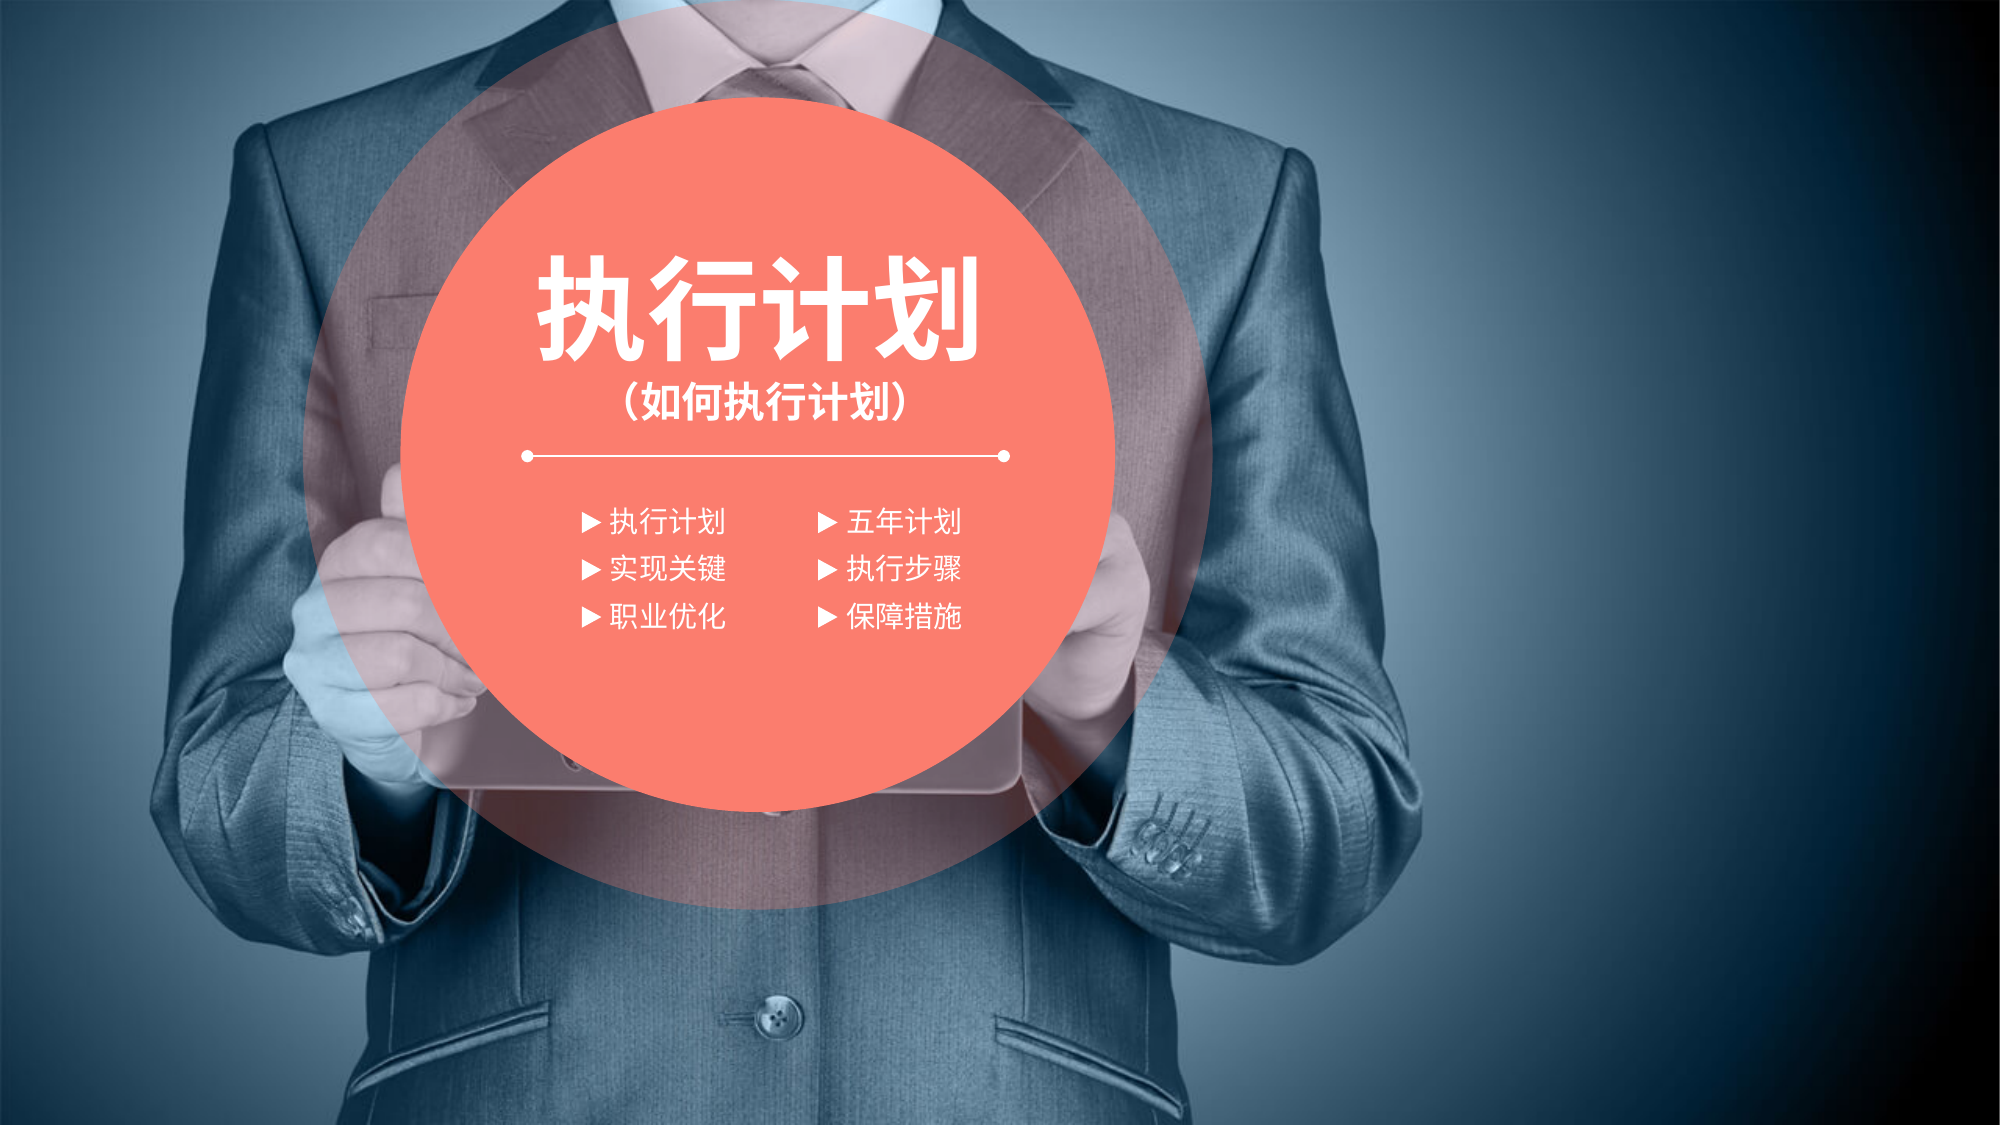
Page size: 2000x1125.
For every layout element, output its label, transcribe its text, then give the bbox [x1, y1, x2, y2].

text_box [398, 95, 1118, 815]
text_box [811, 503, 1048, 540]
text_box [811, 597, 1048, 634]
picture [0, 0, 2000, 1125]
text_box 执行计划 [491, 267, 1028, 345]
text_box （如何执行计划） [550, 361, 981, 440]
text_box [574, 550, 810, 587]
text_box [574, 503, 809, 540]
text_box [811, 550, 1048, 587]
text_box [300, 0, 1215, 912]
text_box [574, 597, 810, 634]
